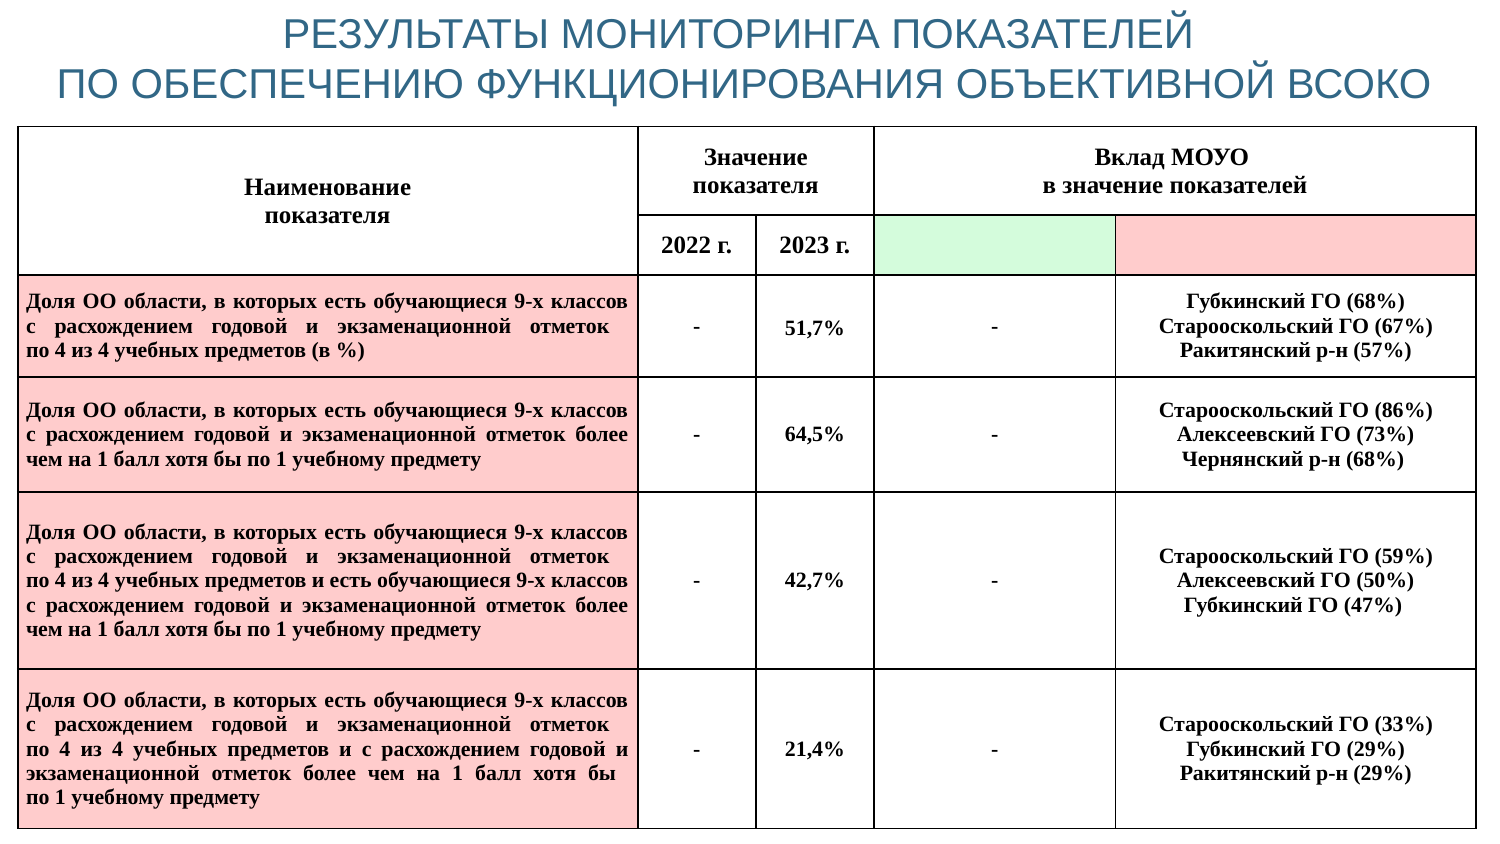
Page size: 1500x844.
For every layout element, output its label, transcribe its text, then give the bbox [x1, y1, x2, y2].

table_cell - [639, 378, 755, 491]
table_header Наименование показателя [19, 127, 637, 274]
table_cell 42,7% [757, 493, 873, 668]
table_cell - [875, 378, 1115, 491]
table_cell Старооскольский ГО (33%) Губкинский ГО (29%) Ракитянский р-н (29%) [1116, 670, 1475, 828]
table_cell Доля ОО области, в которых есть обучающиеся 9-х классов с расхождением годовой и экзаменационной отметок по 4 из 4 учебных предметов и с расхождением годовой и экзаменационной отметок более чем на 1 балл хотя бы по 1 учебному предмету [19, 670, 637, 828]
table_cell Губкинский ГО (68%) Старооскольский ГО (67%) Ракитянский р-н (57%) [1116, 276, 1475, 376]
table_cell - [639, 670, 755, 828]
table_cell Доля ОО области, в которых есть обучающиеся 9-х классов с расхождением годовой и экзаменационной отметок по 4 из 4 учебных предметов и есть обучающиеся 9-х классов с расхождением годовой и экзаменационной отметок более чем на 1 балл хотя бы по 1 учебному предмету [19, 493, 637, 668]
table_cell Доля ОО области, в которых есть обучающиеся 9-х классов с расхождением годовой и экзаменационной отметок более чем на 1 балл хотя бы по 1 учебному предмету [19, 378, 637, 491]
table_header Вклад МОУО в значение показателей [875, 127, 1475, 214]
table_header Значение показателя [639, 127, 873, 214]
table_cell 51,7% [757, 276, 873, 376]
table_cell 2023 г. [757, 216, 873, 274]
table_cell Старооскольский ГО (59%) Алексеевский ГО (50%) Губкинский ГО (47%) [1116, 493, 1475, 668]
table_cell - [875, 493, 1115, 668]
table_cell [875, 216, 1115, 274]
table_cell 21,4% [757, 670, 873, 828]
table_cell [1116, 216, 1475, 274]
table_cell 2022 г. [639, 216, 755, 274]
table_cell - [639, 276, 755, 376]
table_cell - [639, 493, 755, 668]
table_cell - [875, 670, 1115, 828]
text_box РЕЗУЛЬТАТЫ МОНИТОРИНГА ПОКАЗАТЕЛЕЙ ПО ОБЕСПЕЧЕНИЮ ФУНКЦИОНИРОВАНИЯ ОБЪЕКТИВНОЙ ВСОКО [17, 0, 1471, 115]
table_cell - [875, 276, 1115, 376]
table_cell Старооскольский ГО (86%) Алексеевский ГО (73%) Чернянский р-н (68%) [1116, 378, 1475, 491]
table_cell 64,5% [757, 378, 873, 491]
table_cell Доля ОО области, в которых есть обучающиеся 9-х классов с расхождением годовой и экзаменационной отметок по 4 из 4 учебных предметов (в %) [19, 276, 637, 376]
